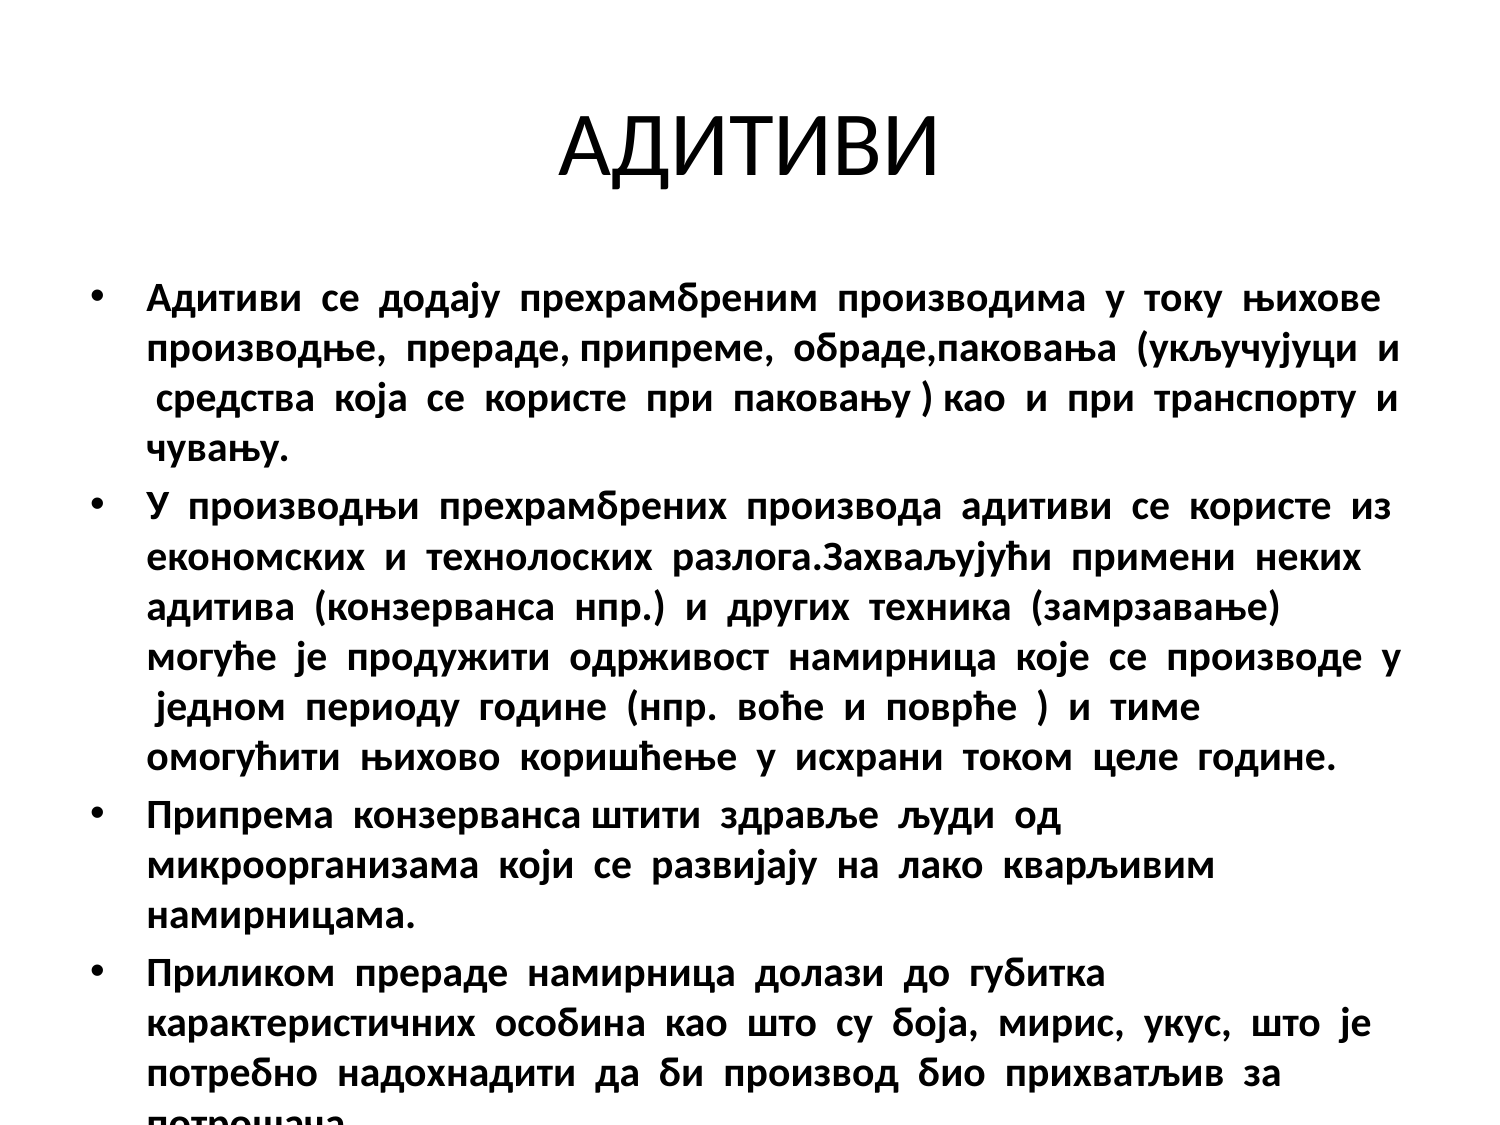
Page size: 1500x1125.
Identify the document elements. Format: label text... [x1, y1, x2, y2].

list Адитиви се додају прехрамбреним производима у току њихове производње, прераде, припреме, обраде,паковања (укључујуци и средства која се користе при паковању ) као и при транспорту и чувању. У производњи прехрамбрених производа адитиви се користе из економских и технолоских разлога.Захваљујући примени неких адитива (конзерванса нпр.) и других техника (замрзавање) могуће је продужити одрживост намирница које се производе у једном периоду године (нпр. воће и поврће ) и тиме омогућити њихово коришћење у исхрани током целе године. Припрема конзерванса штити здравље људи од микроорганизама који се развијају на лако кварљивим намирницама. Приликом прераде намирница долази до губитка карактеристичних особина као што су боја, мирис, укус, што је потребно надохнадити да би производ био прихватљив за потрошача. [75, 262, 1425, 1005]
title АДИТИВИ [75, 45, 1425, 233]
